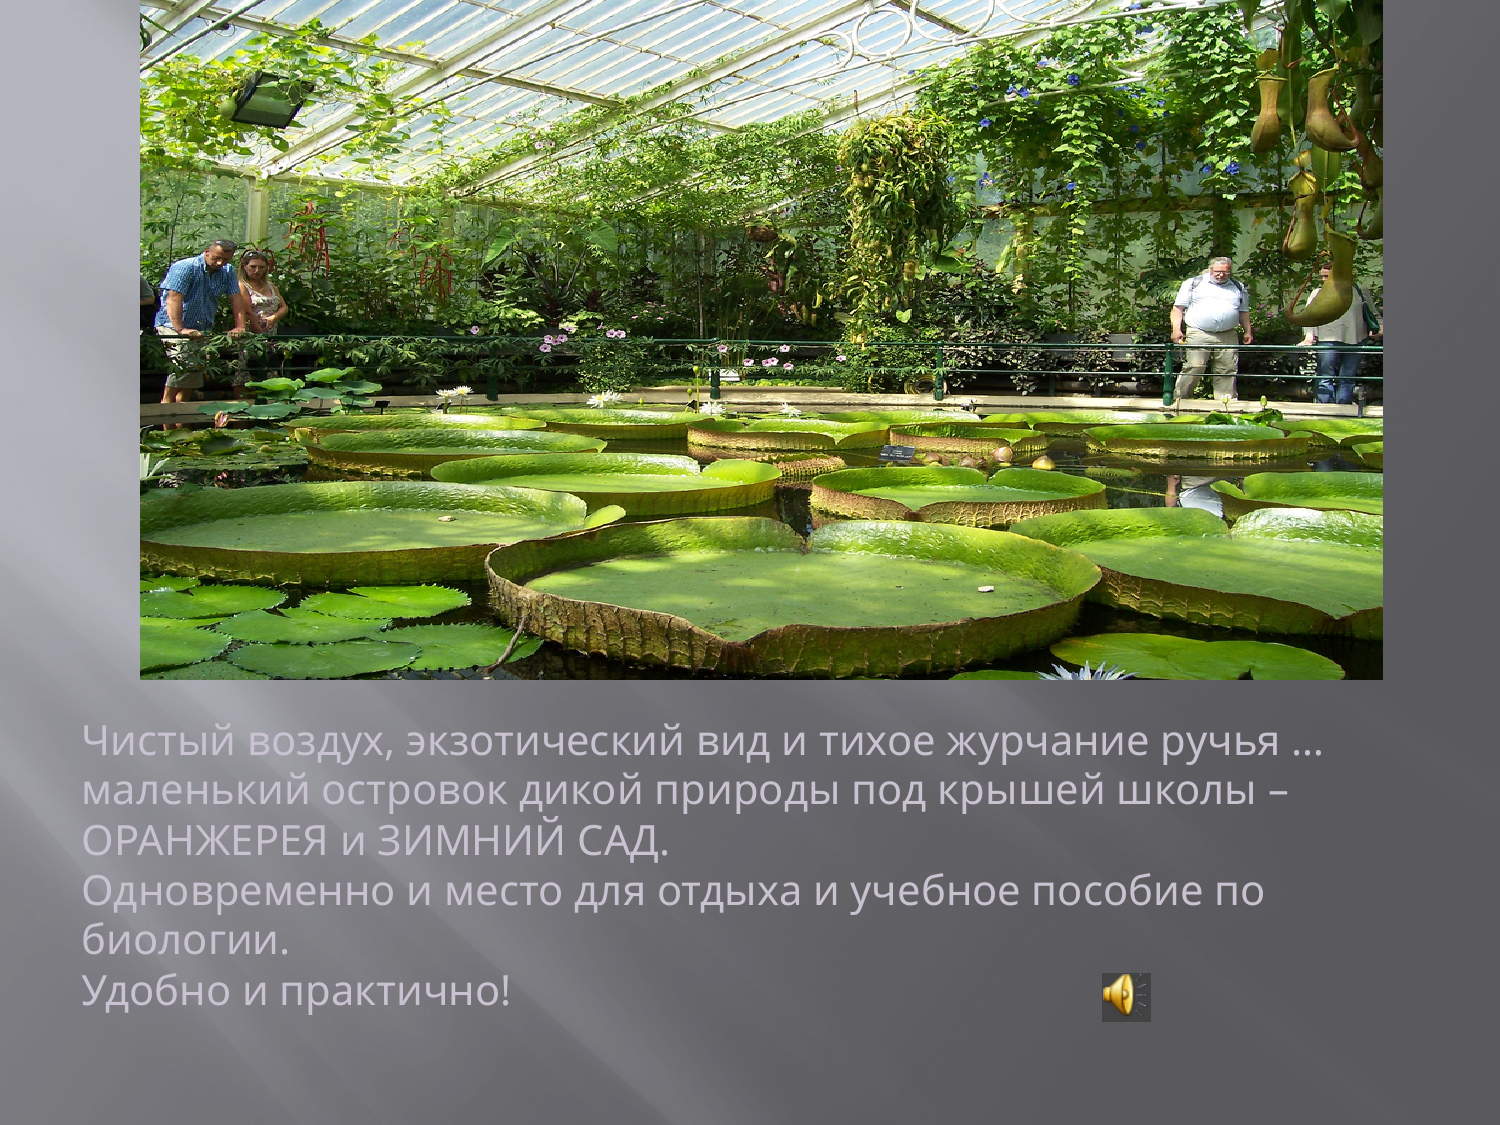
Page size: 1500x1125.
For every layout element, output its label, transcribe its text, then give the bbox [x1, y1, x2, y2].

picture [1101, 972, 1152, 1023]
text_box Чистый воздух, экзотический вид и тихое журчание ручья … маленький островок дикой природы под крышей школы – ОРАНЖЕРЕЯ и ЗИМНИЙ САД. Одновременно и место для отдыха и учебное пособие по биологии. Удобно и практично! [0, 632, 1407, 1094]
picture [140, 0, 1384, 680]
